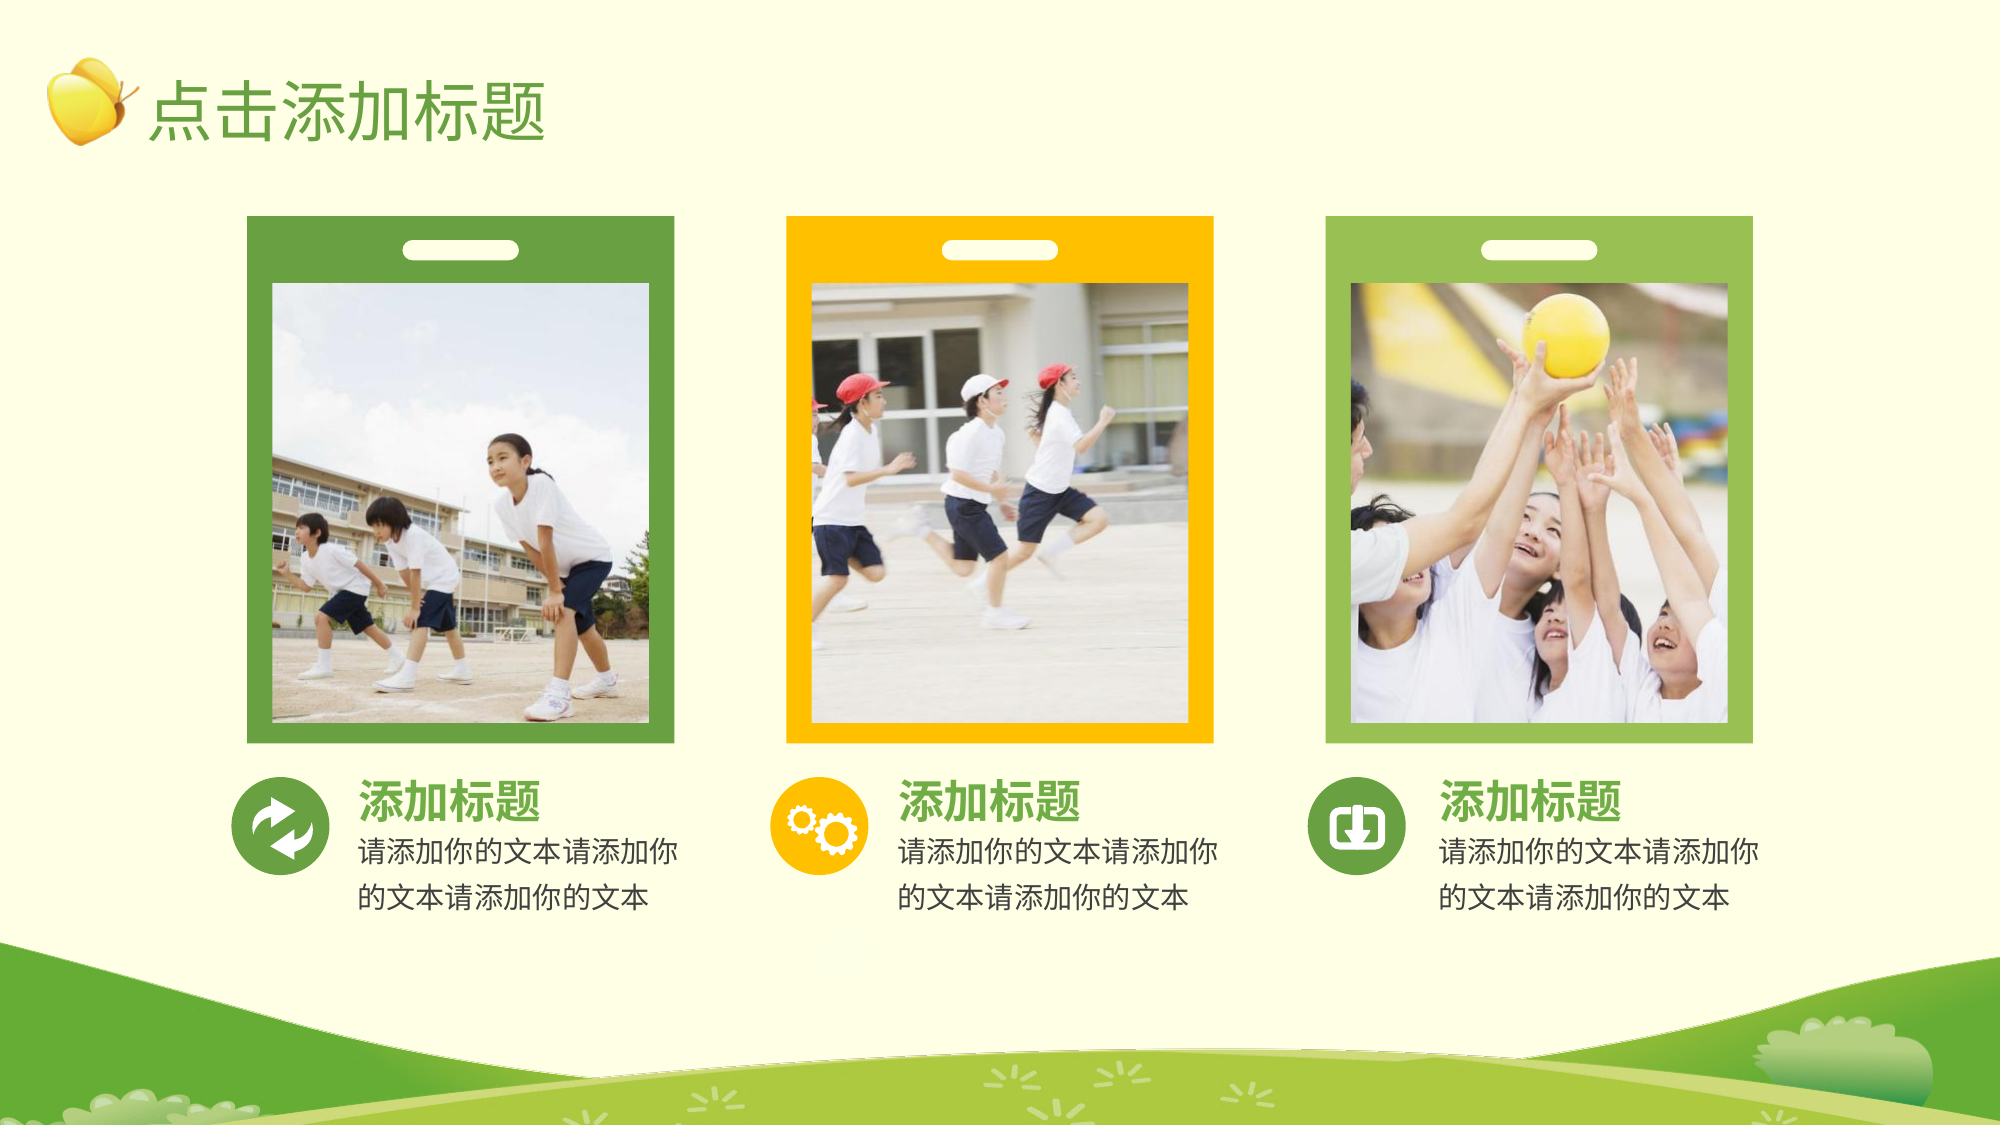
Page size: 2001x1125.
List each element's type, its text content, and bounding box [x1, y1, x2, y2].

picture [0, 915, 2000, 1125]
text_box 请添加你的文本请添加你的文本请添加你的文本 [1423, 815, 1803, 922]
picture [30, 46, 156, 159]
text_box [247, 216, 675, 744]
text_box 添加标题 [1424, 765, 1638, 815]
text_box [786, 216, 1214, 744]
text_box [1325, 216, 1753, 744]
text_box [231, 777, 330, 876]
text_box 请添加你的文本请添加你的文本请添加你的文本 [342, 815, 695, 922]
text_box 添加标题 [343, 765, 557, 815]
text_box 添加标题 [883, 765, 1097, 815]
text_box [1307, 777, 1406, 876]
text_box 请添加你的文本请添加你的文本请添加你的文本 [882, 815, 1236, 922]
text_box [770, 777, 869, 876]
text_box 点击添加标题 [156, 62, 563, 158]
